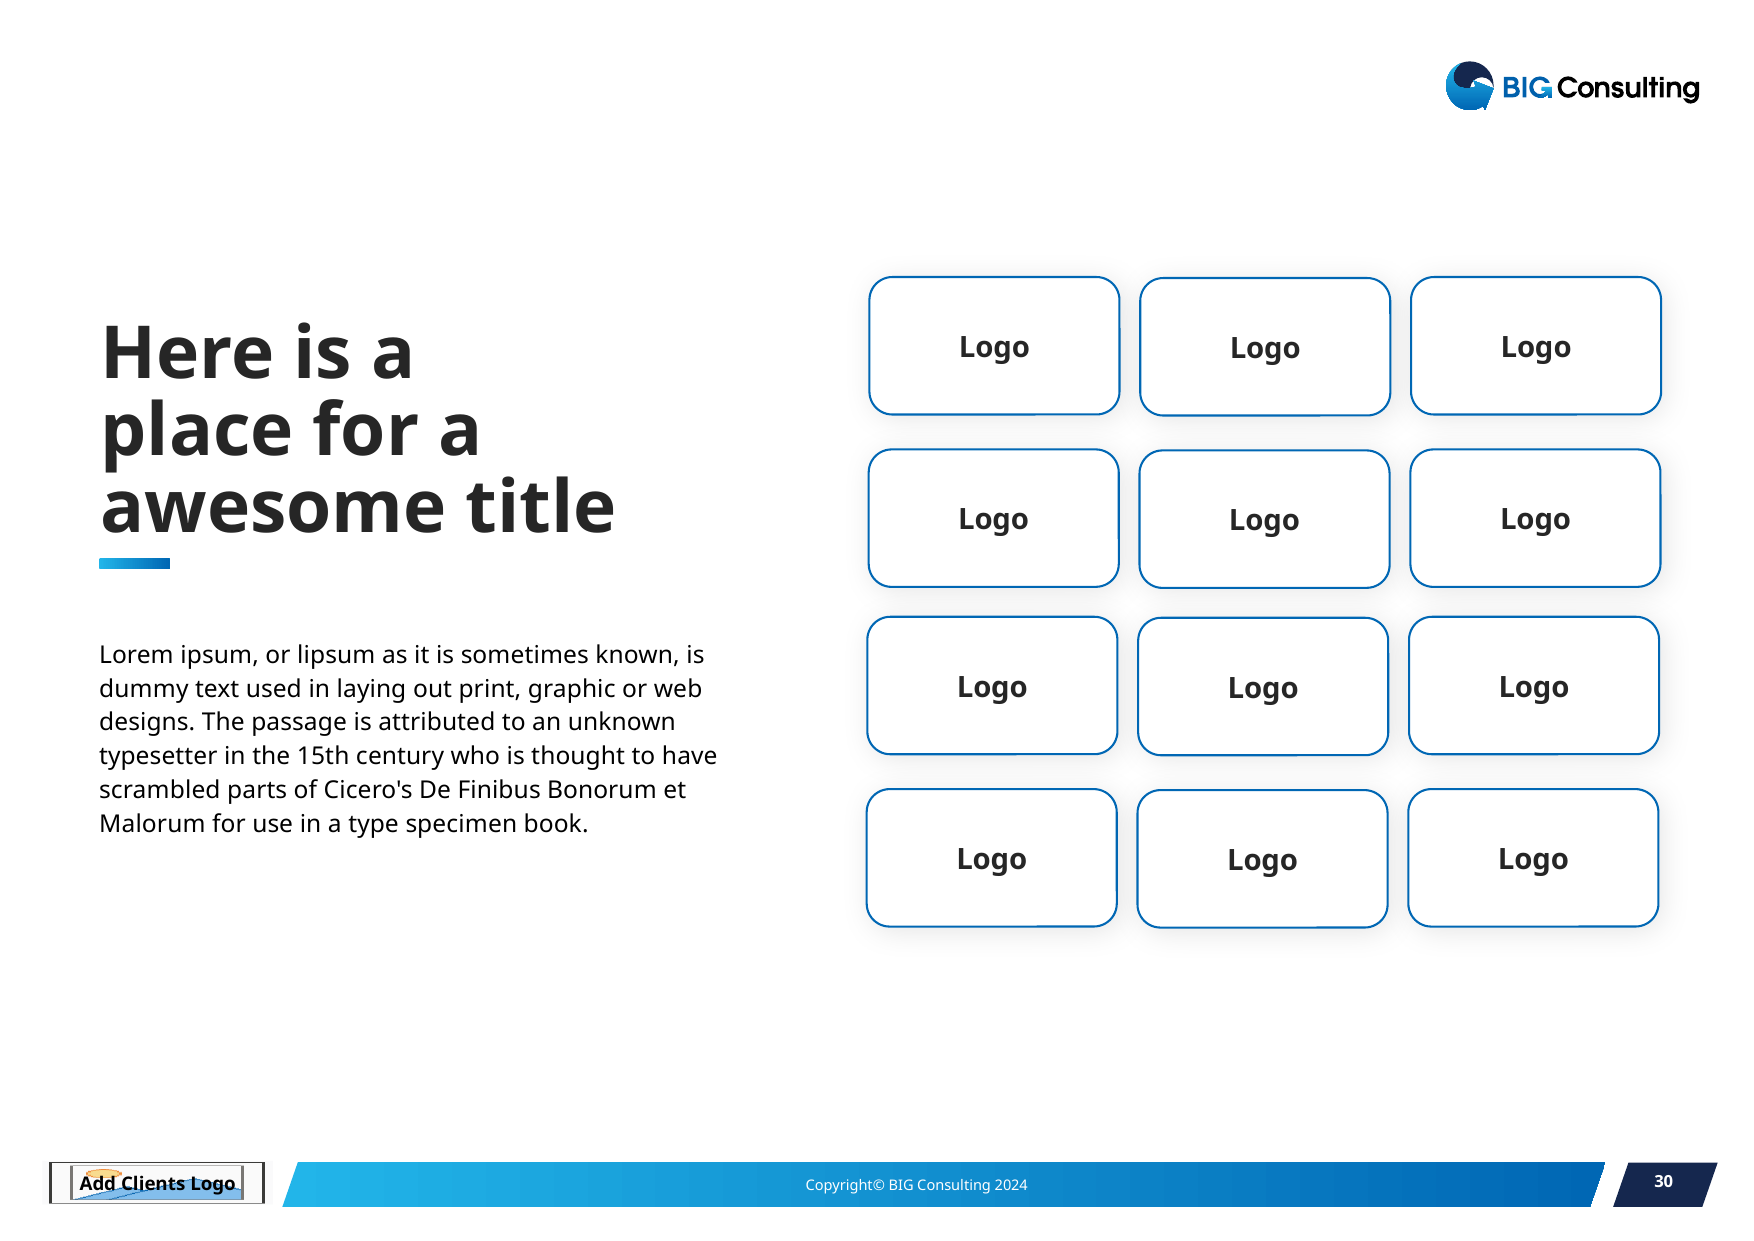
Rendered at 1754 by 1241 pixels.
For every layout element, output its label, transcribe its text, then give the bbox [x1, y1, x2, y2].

slide_number 30 [1625, 1167, 1703, 1198]
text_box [866, 276, 1662, 928]
text_box Lorem ipsum, or lipsum as it is sometimes known, is dummy text used in laying out print, graphic or web designs. The passage is attributed to an unknown typesetter in the 15th century who is thought to have scrambled parts of Cicero's De Finibus Bonorum et Malorum for use in a type specimen book. [84, 627, 767, 845]
text_box [98, 556, 171, 571]
picture [42, 1160, 273, 1205]
text_box Here is a place for a awesome title [85, 309, 641, 555]
